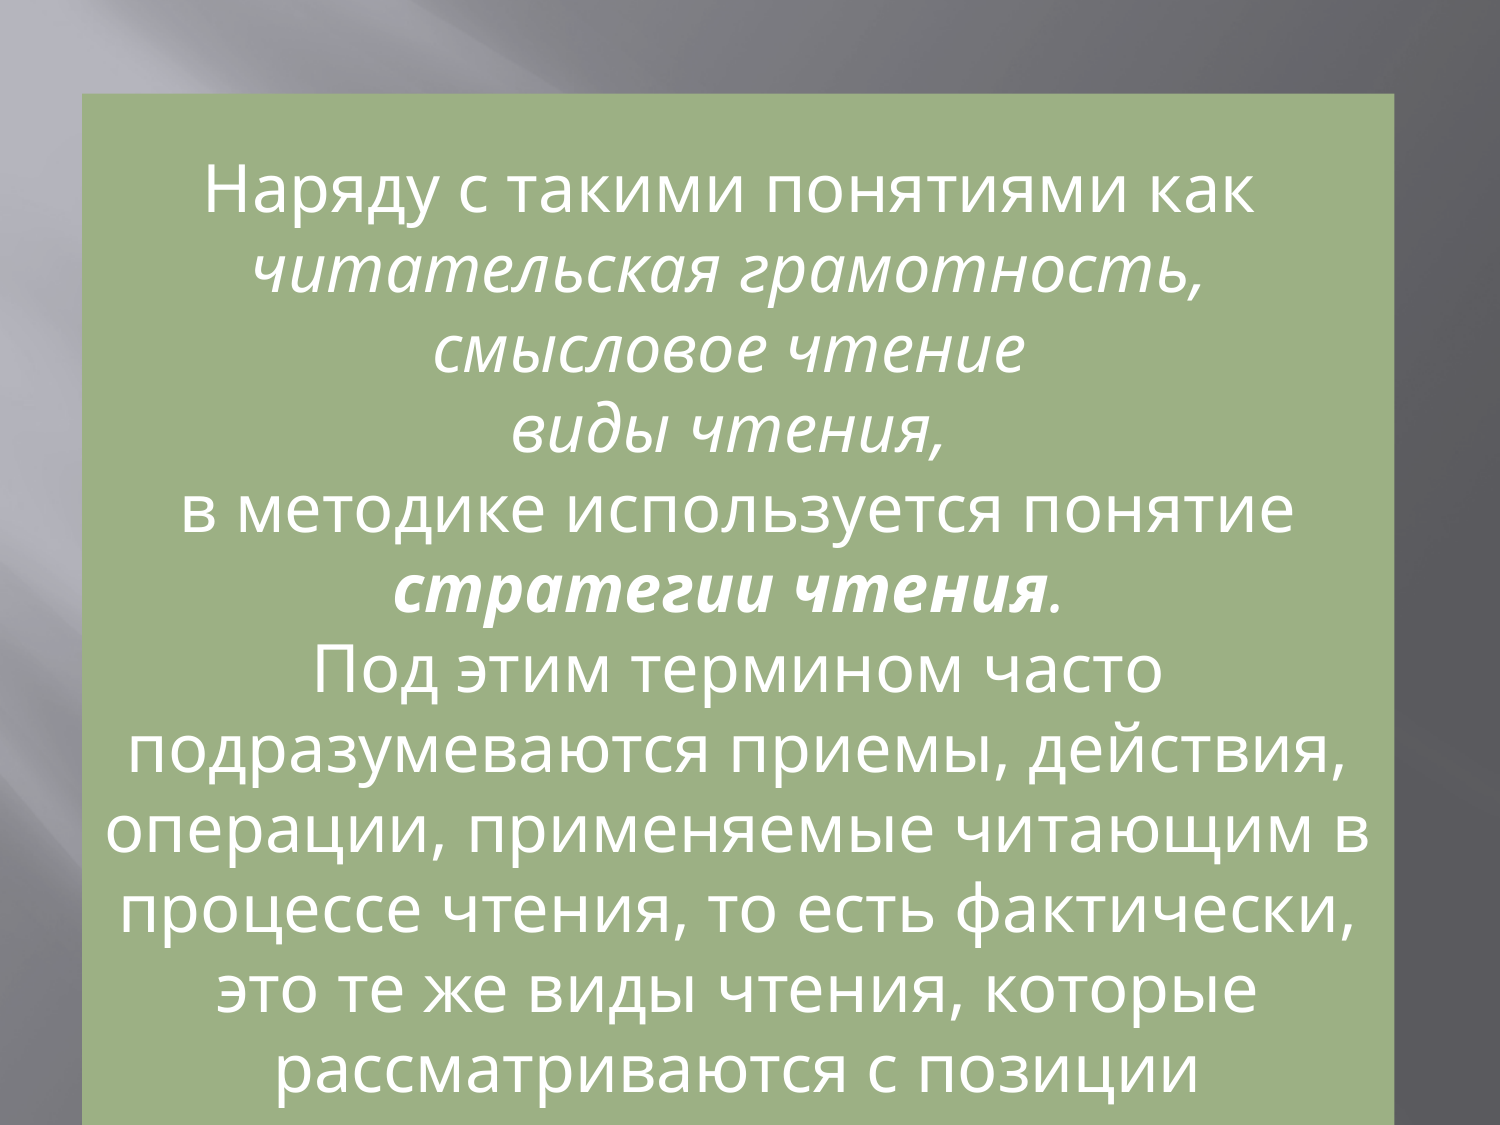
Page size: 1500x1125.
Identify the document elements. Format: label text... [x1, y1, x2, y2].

text_box Наряду с такими понятиями как читательская грамотность, смысловое чтение виды чтения, в методике используется понятие стратегии чтения. Под этим термином часто подразумеваются приемы, действия, операции, применяемые читающим в процессе чтения, то есть фактически, это те же виды чтения, которые рассматриваются с позиции читающего. [82, 93, 1395, 1125]
